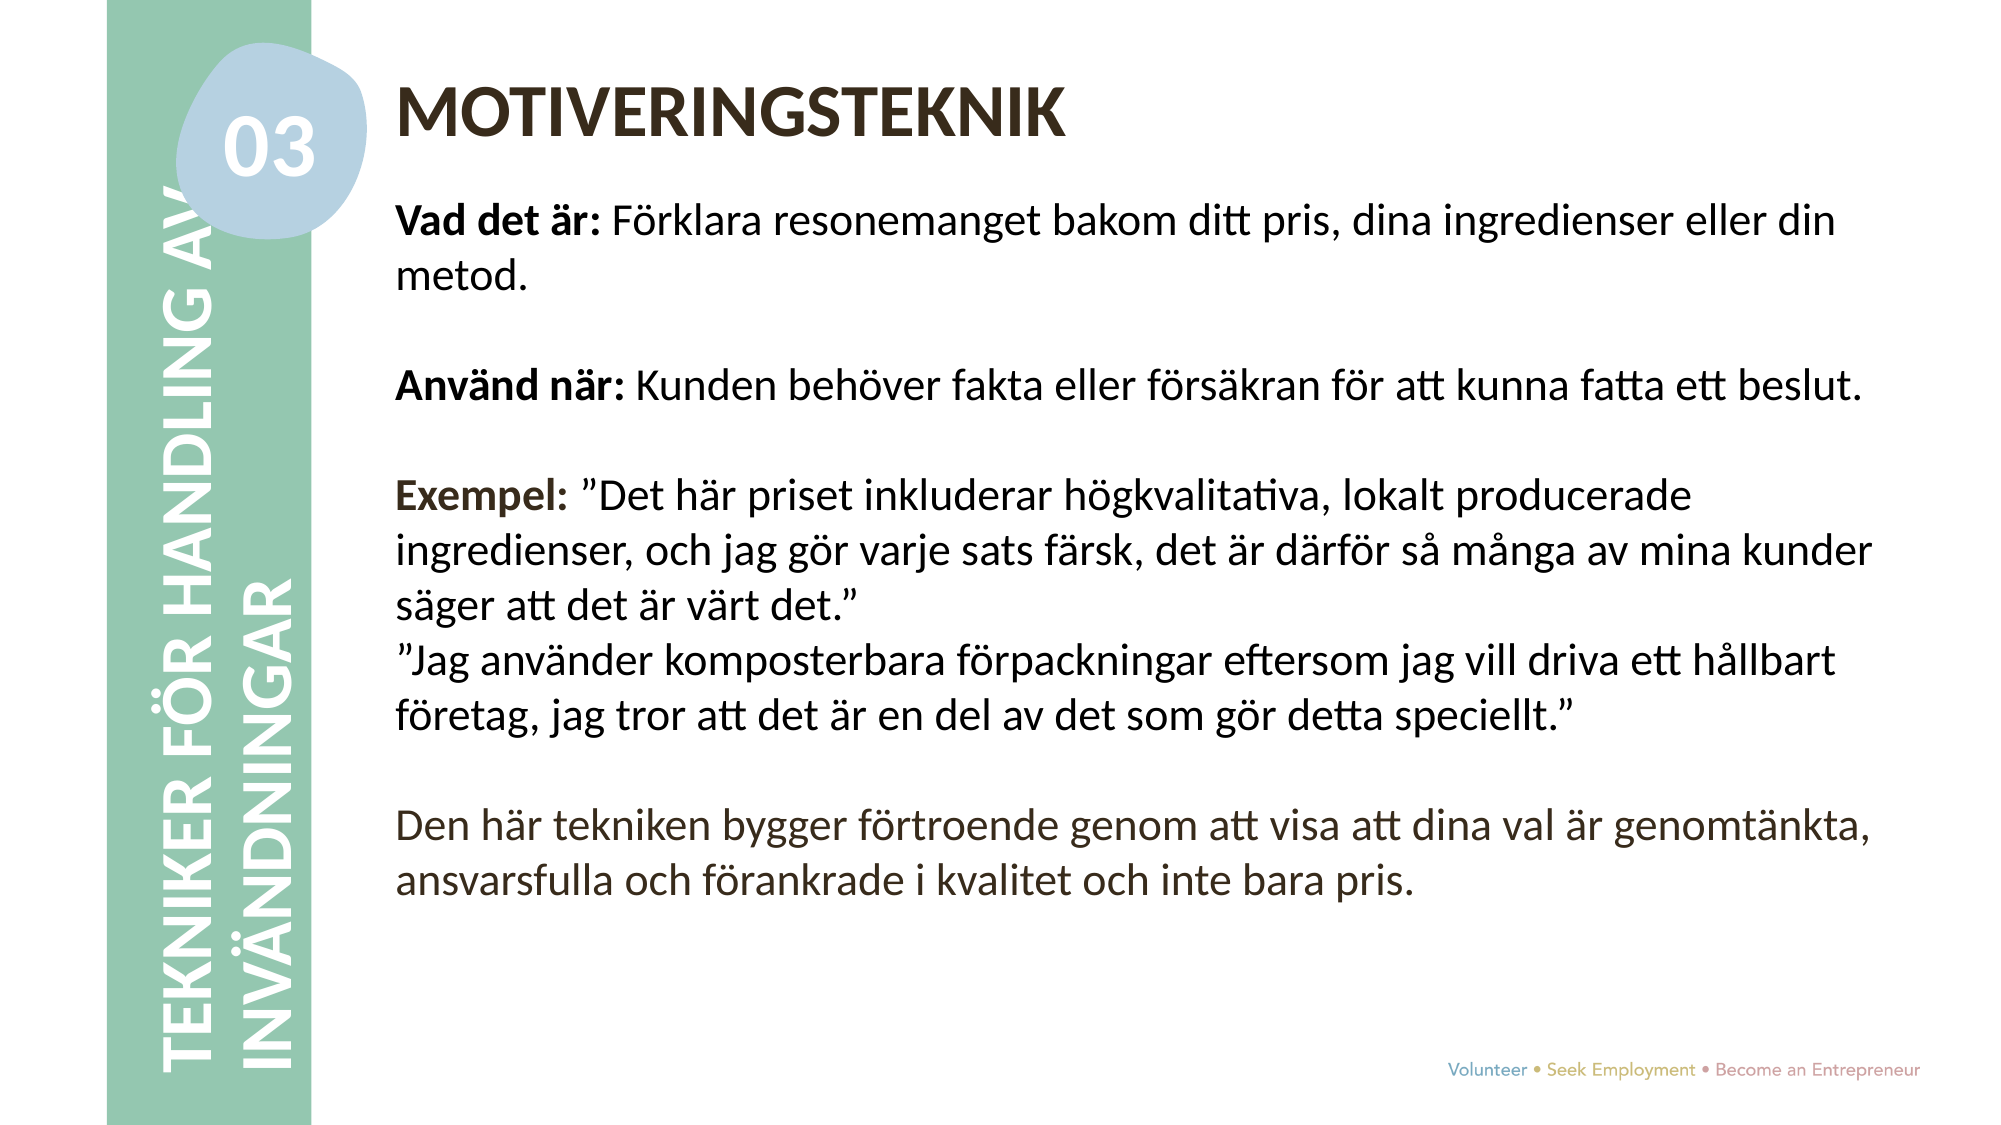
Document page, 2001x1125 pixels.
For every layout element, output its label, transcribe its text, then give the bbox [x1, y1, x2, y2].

text_box TEKNIKER FÖR HANDLING AV INVÄNDNINGAR [141, 0, 317, 1089]
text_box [175, 42, 367, 297]
text_box [106, 0, 312, 1125]
picture [1418, 1046, 1971, 1103]
list Vad det är: Förklara resonemanget bakom ditt pris, dina ingredienser eller din metod. Använd när: Kunden behöver fakta eller försäkran för att kunna fatta ett beslut. Exempel: ”Det här priset inkluderar högkvalitativa, lokalt producerade ingredienser, och jag gör varje sats färsk, det är därför så många av mina kunder säger att det är värt det.” ”Jag använder komposterbara förpackningar eftersom jag vill driva ett hållbart företag, jag tror att det är en del av det som gör detta speciellt.” Den här tekniken bygger förtroende genom att visa att dina val är genomtänkta, ansvarsfulla och förankrade i kvalitet och inte bara pris. [380, 182, 1953, 1023]
list MOTIVERINGSTEKNIK [380, 65, 1686, 182]
